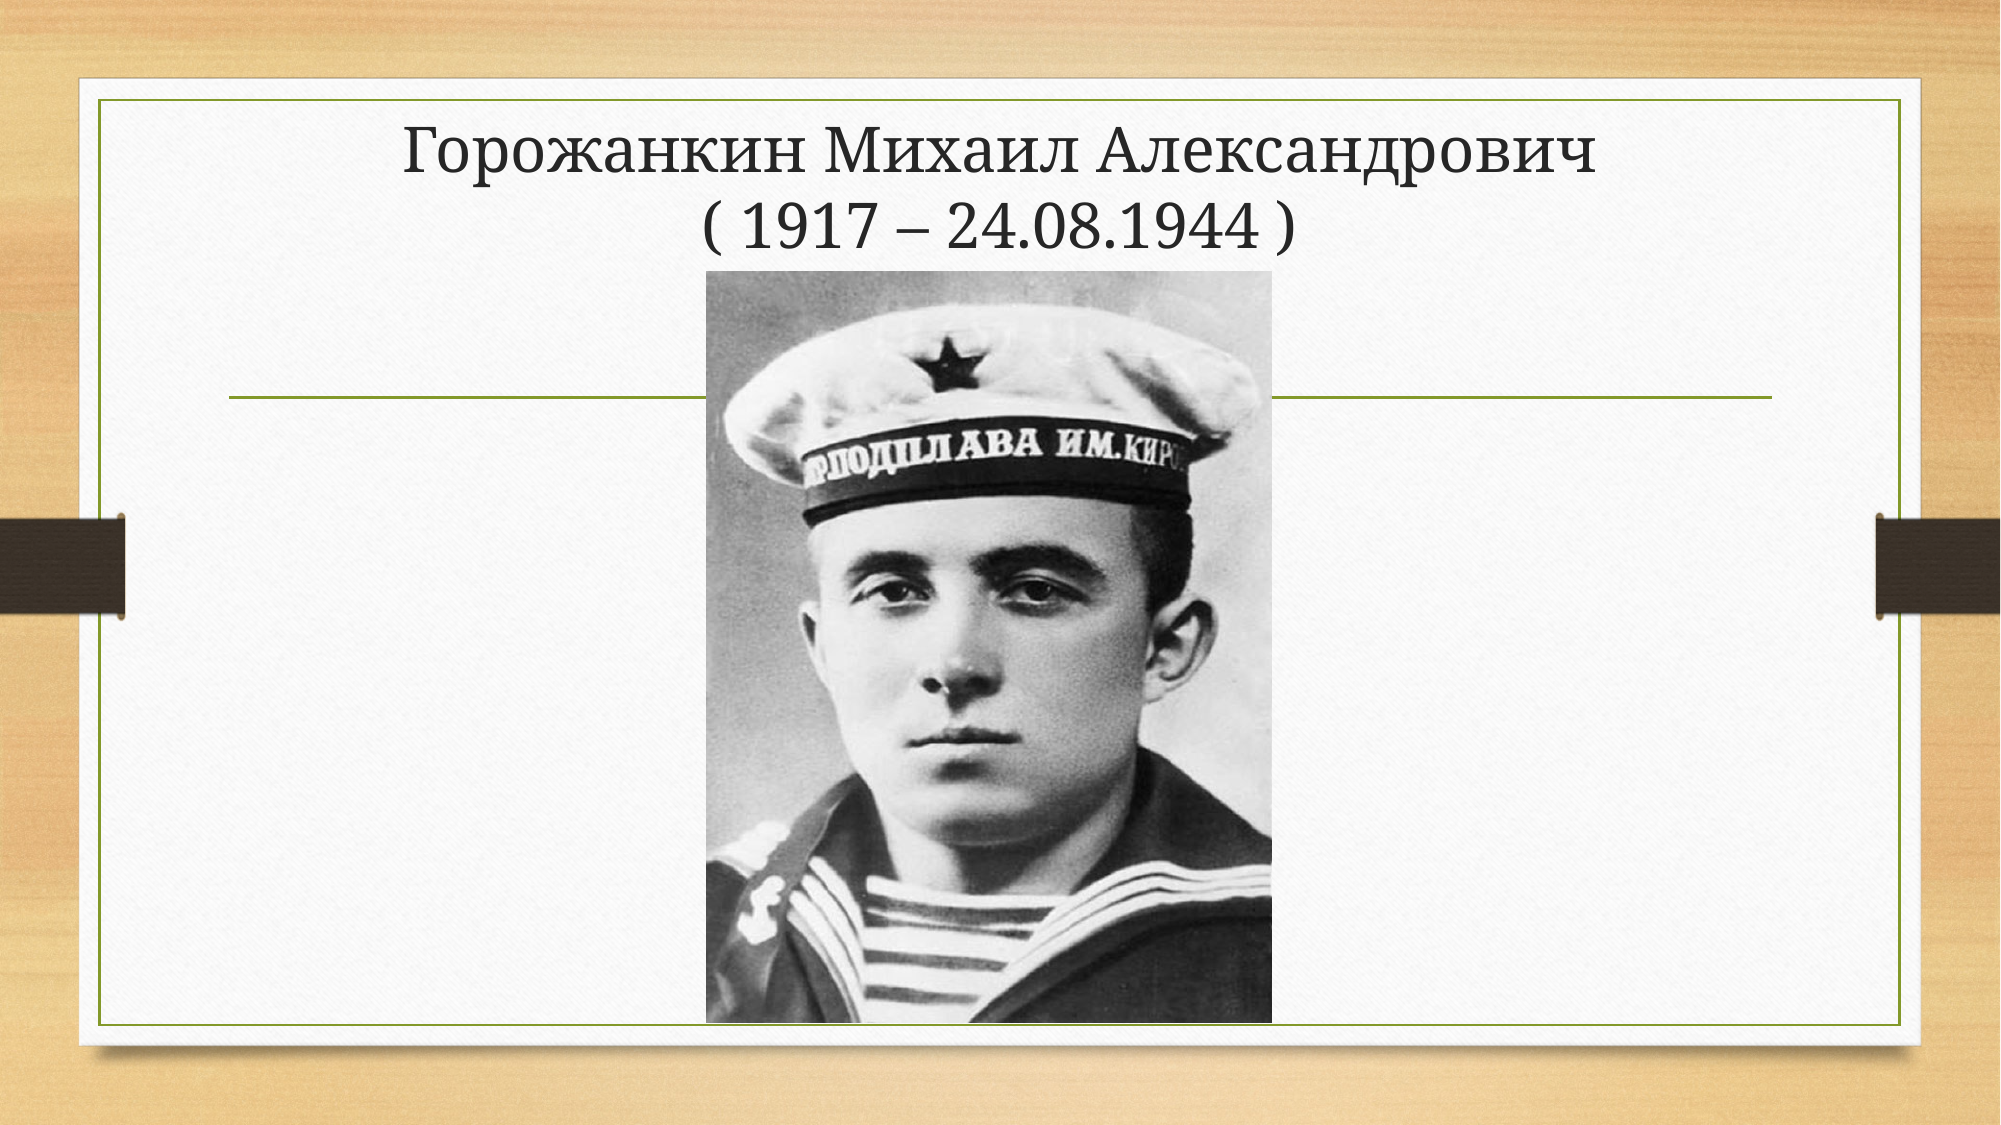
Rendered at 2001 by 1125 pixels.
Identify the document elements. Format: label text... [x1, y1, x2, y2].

title Горожанкин Михаил Александрович ( 1917 – 24.08.1944 ) [212, 99, 1788, 272]
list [705, 270, 1272, 1023]
picture [0, 0, 2001, 1125]
